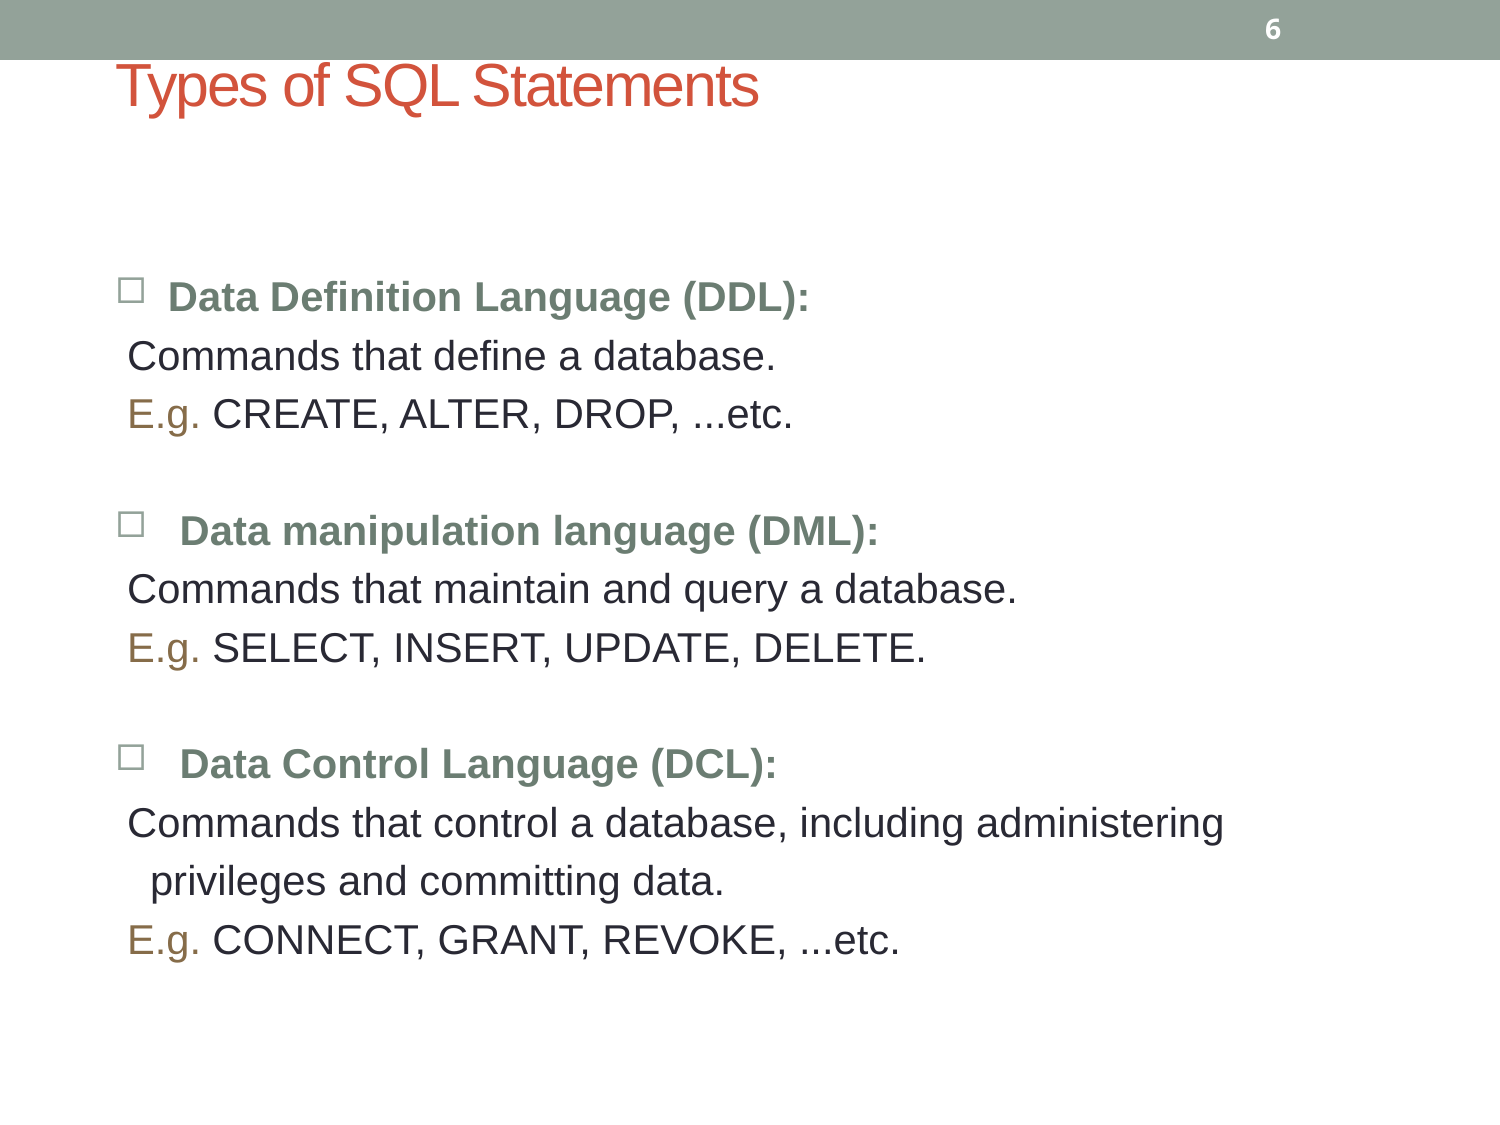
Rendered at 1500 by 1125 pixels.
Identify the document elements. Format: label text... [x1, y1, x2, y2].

slide_number 6 [1250, 3, 1425, 57]
title Types of SQL Statements [100, 37, 1438, 200]
list Data Definition Language (DDL): Commands that define a database. E.g. CREATE, ALTER, DROP, ...etc. Data manipulation language (DML): Commands that maintain and query a database. E.g. SELECT, INSERT, UPDATE, DELETE. Data Control Language (DCL): Commands that control a database, including administering privileges and committing data. E.g. CONNECT, GRANT, REVOKE, ...etc. [100, 262, 1438, 1000]
